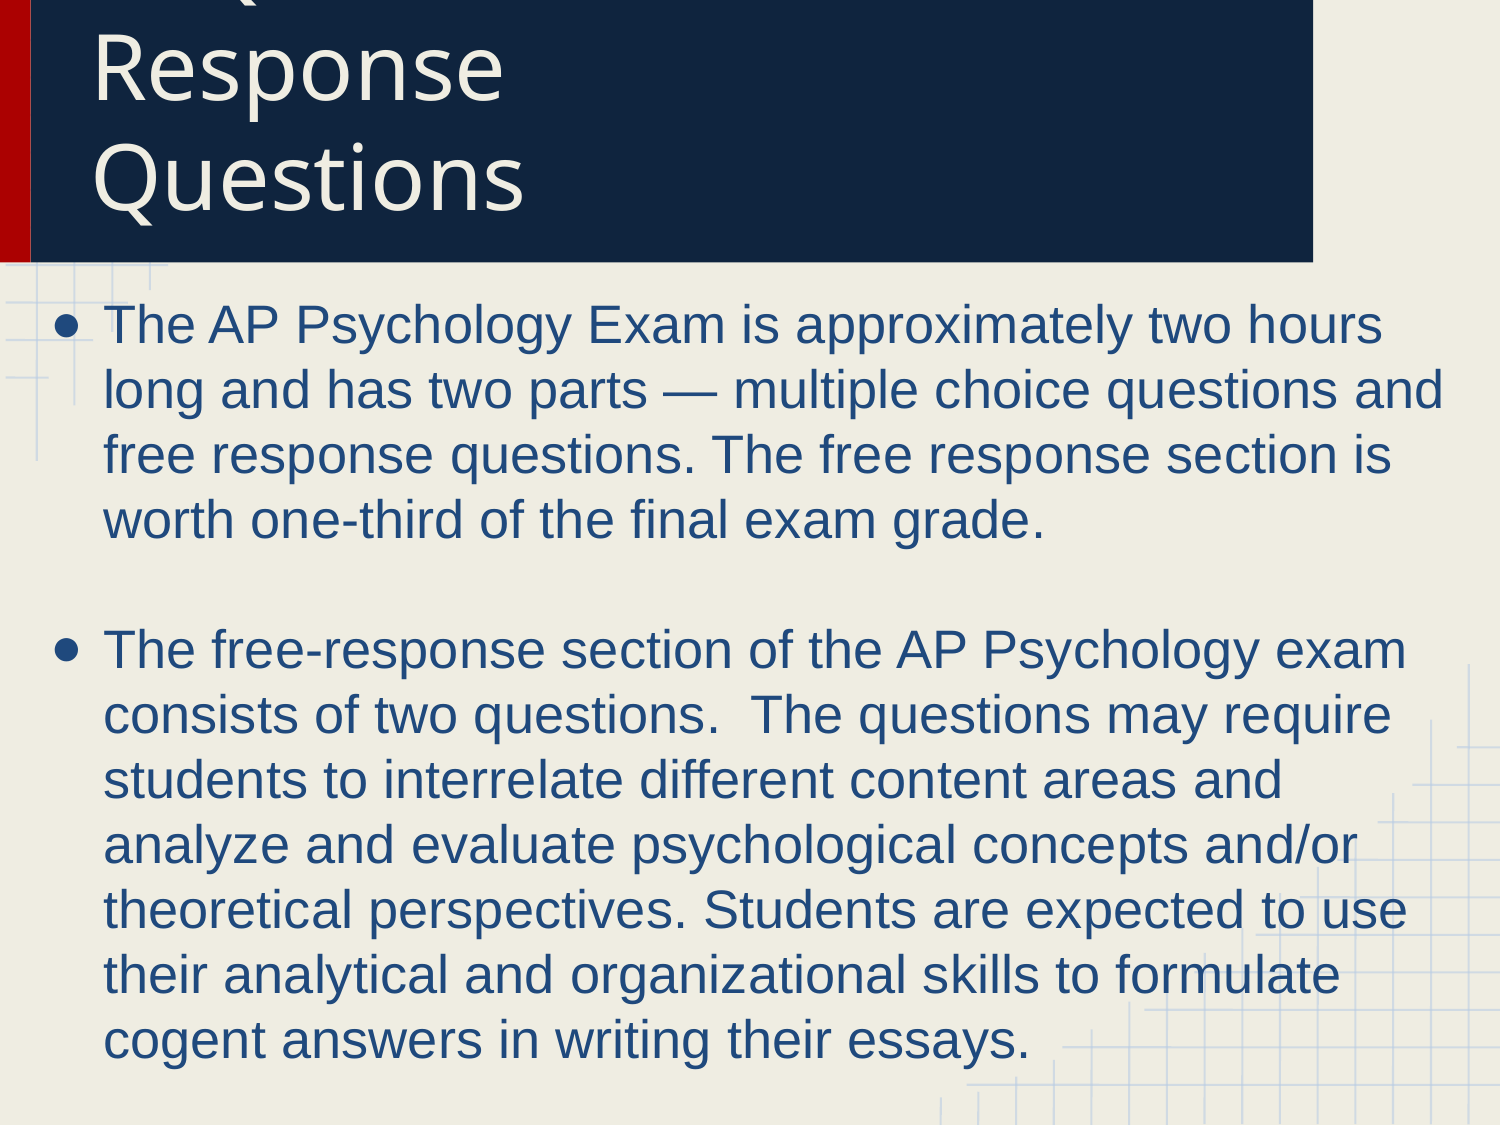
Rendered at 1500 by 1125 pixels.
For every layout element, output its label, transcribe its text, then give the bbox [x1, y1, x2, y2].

list The AP Psychology Exam is approximately two hours long and has two parts — multiple choice questions and free response questions. The free response section is worth one-third of the final exam grade. The free-response section of the AP Psychology exam consists of two questions. The questions may require students to interrelate different content areas and analyze and evaluate psychological concepts and/or theoretical perspectives. Students are expected to use their analytical and organizational skills to formulate cogent answers in writing their essays. [17, 274, 1500, 1094]
title FRQs-Free Response Questions [75, 22, 973, 244]
